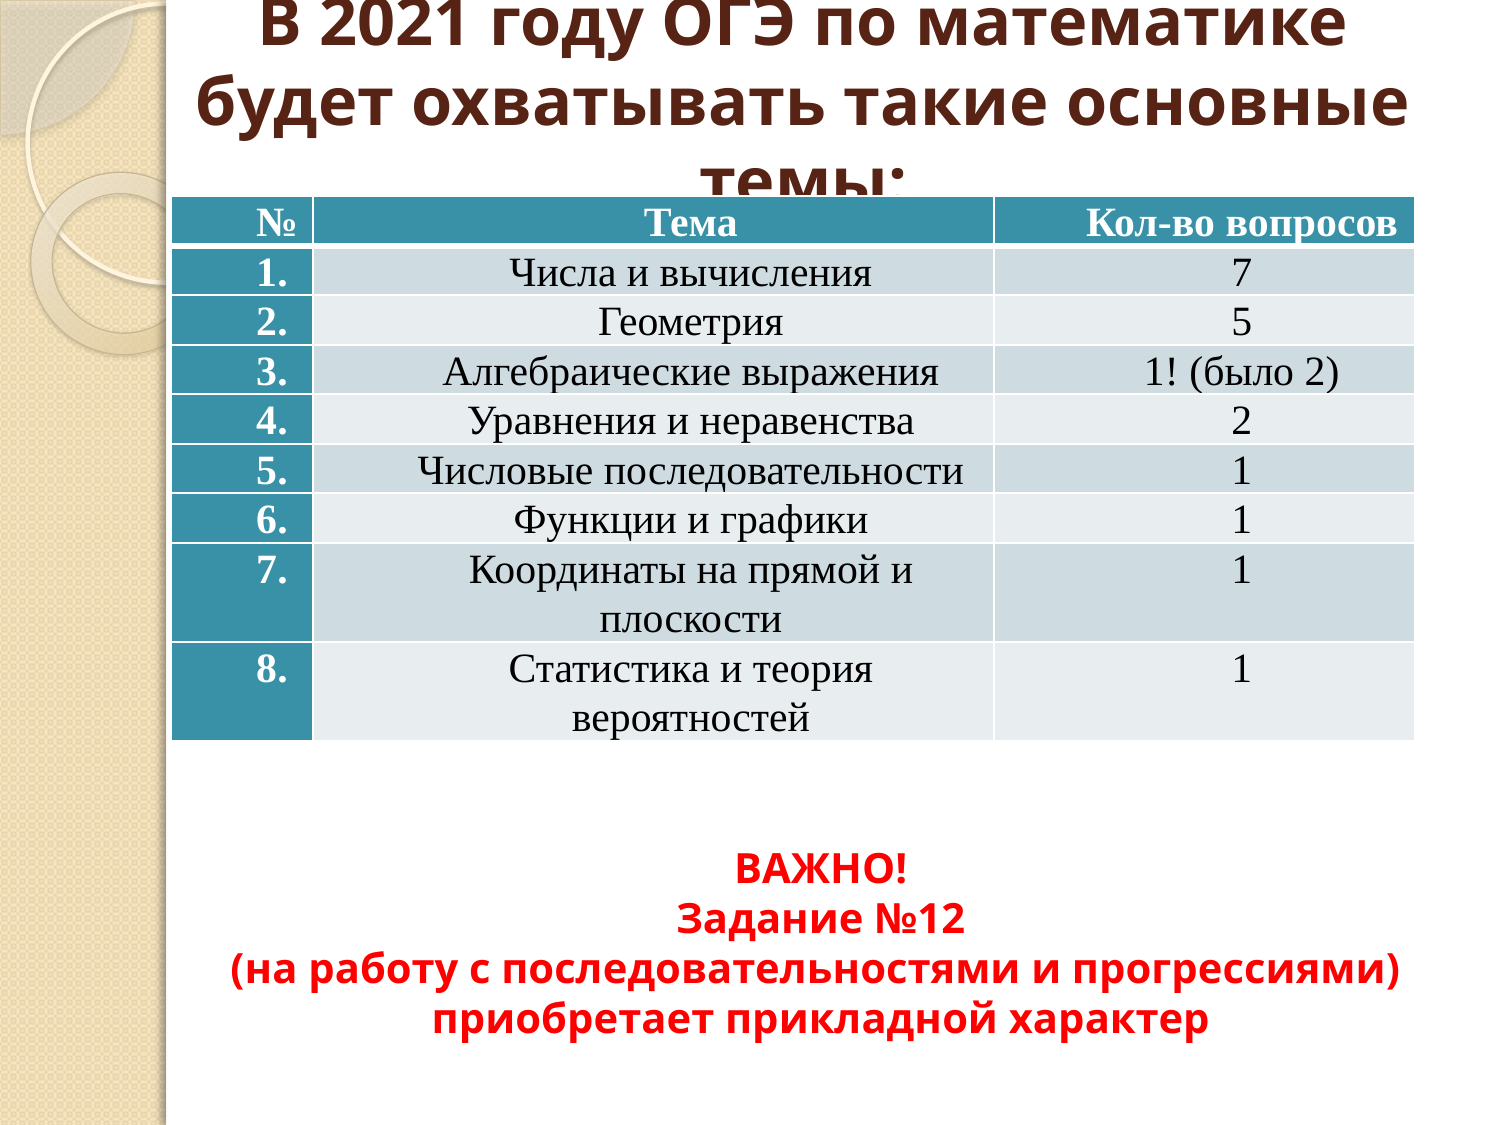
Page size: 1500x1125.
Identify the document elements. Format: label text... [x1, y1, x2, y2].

table_cell Числа и вычисления [314, 249, 993, 294]
table_cell 1. [172, 249, 312, 294]
table_header Тема [314, 197, 993, 243]
table_cell 5 [995, 296, 1414, 344]
table_cell 1 [995, 445, 1414, 492]
table_cell 2 [995, 395, 1414, 443]
table_cell Уравнения и неравенства [314, 395, 993, 443]
table_cell Статистика и теория вероятностей [314, 643, 993, 740]
table_cell Функции и графики [314, 494, 993, 542]
table_cell 5. [172, 445, 312, 492]
table_cell Алгебраические выражения [314, 346, 993, 393]
table_cell 1 [995, 544, 1414, 641]
table_cell Координаты на прямой и плоскости [314, 544, 993, 641]
table_cell 3. [172, 346, 312, 393]
table_header Кол-во вопросов [995, 197, 1414, 243]
table_cell 1 [995, 643, 1414, 740]
table_header № [172, 197, 312, 243]
text_box ВАЖНО! Задание №12 (на работу с последовательностями и прогрессиями) приобретает прикладной характер [171, 834, 1471, 1049]
table_cell 7. [172, 544, 312, 641]
table_cell 1! (было 2) [995, 346, 1414, 393]
table_cell 2. [172, 296, 312, 344]
table_cell 6. [172, 494, 312, 542]
table_cell Геометрия [314, 296, 993, 344]
title В 2021 году ОГЭ по математике будет охватывать такие основные темы: [159, 45, 1447, 233]
table_cell 4. [172, 395, 312, 443]
table_cell 7 [995, 249, 1414, 294]
table_cell 8. [172, 643, 312, 740]
table_cell 1 [995, 494, 1414, 542]
table_cell Числовые последовательности [314, 445, 993, 492]
